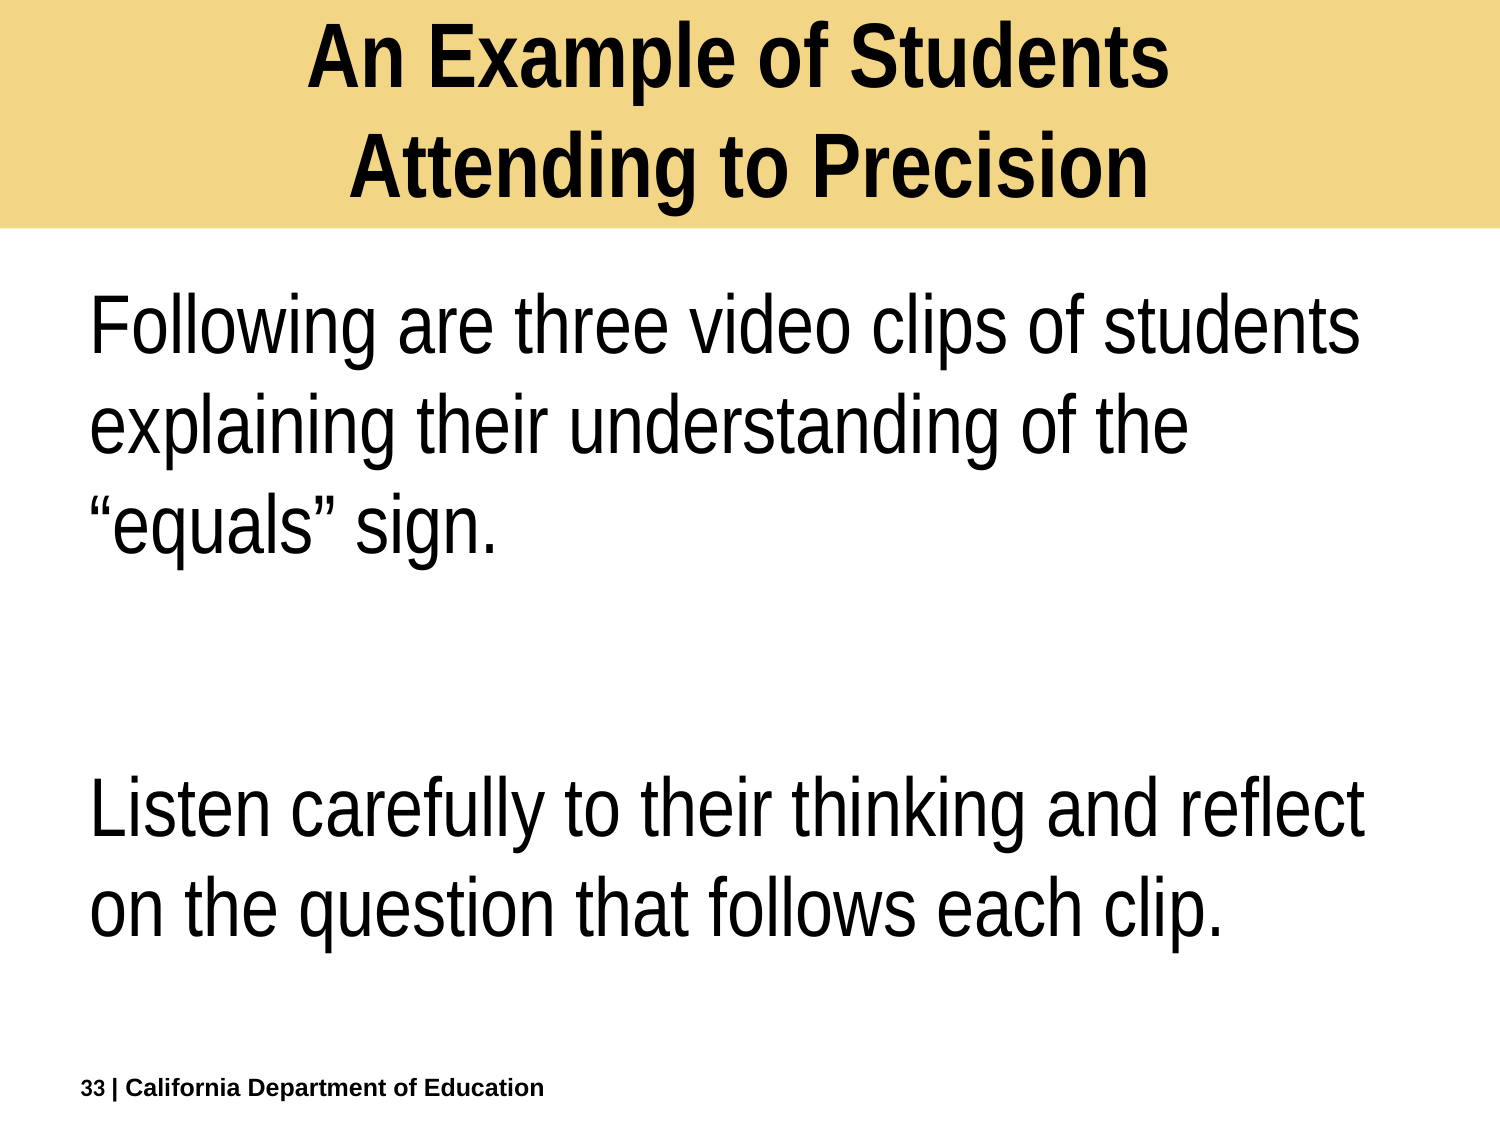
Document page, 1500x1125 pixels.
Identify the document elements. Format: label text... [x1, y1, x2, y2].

footer | California Department of Education [121, 1064, 699, 1124]
text_box Following are three video clips of students explaining their understanding of the “equals” sign. Listen carefully to their thinking and reflect on the question that follows each clip. [74, 262, 1425, 961]
list [74, 262, 1426, 1054]
title An Example of Students Attending to Precision [74, 11, 1426, 200]
slide_number 33 [55, 1064, 121, 1124]
